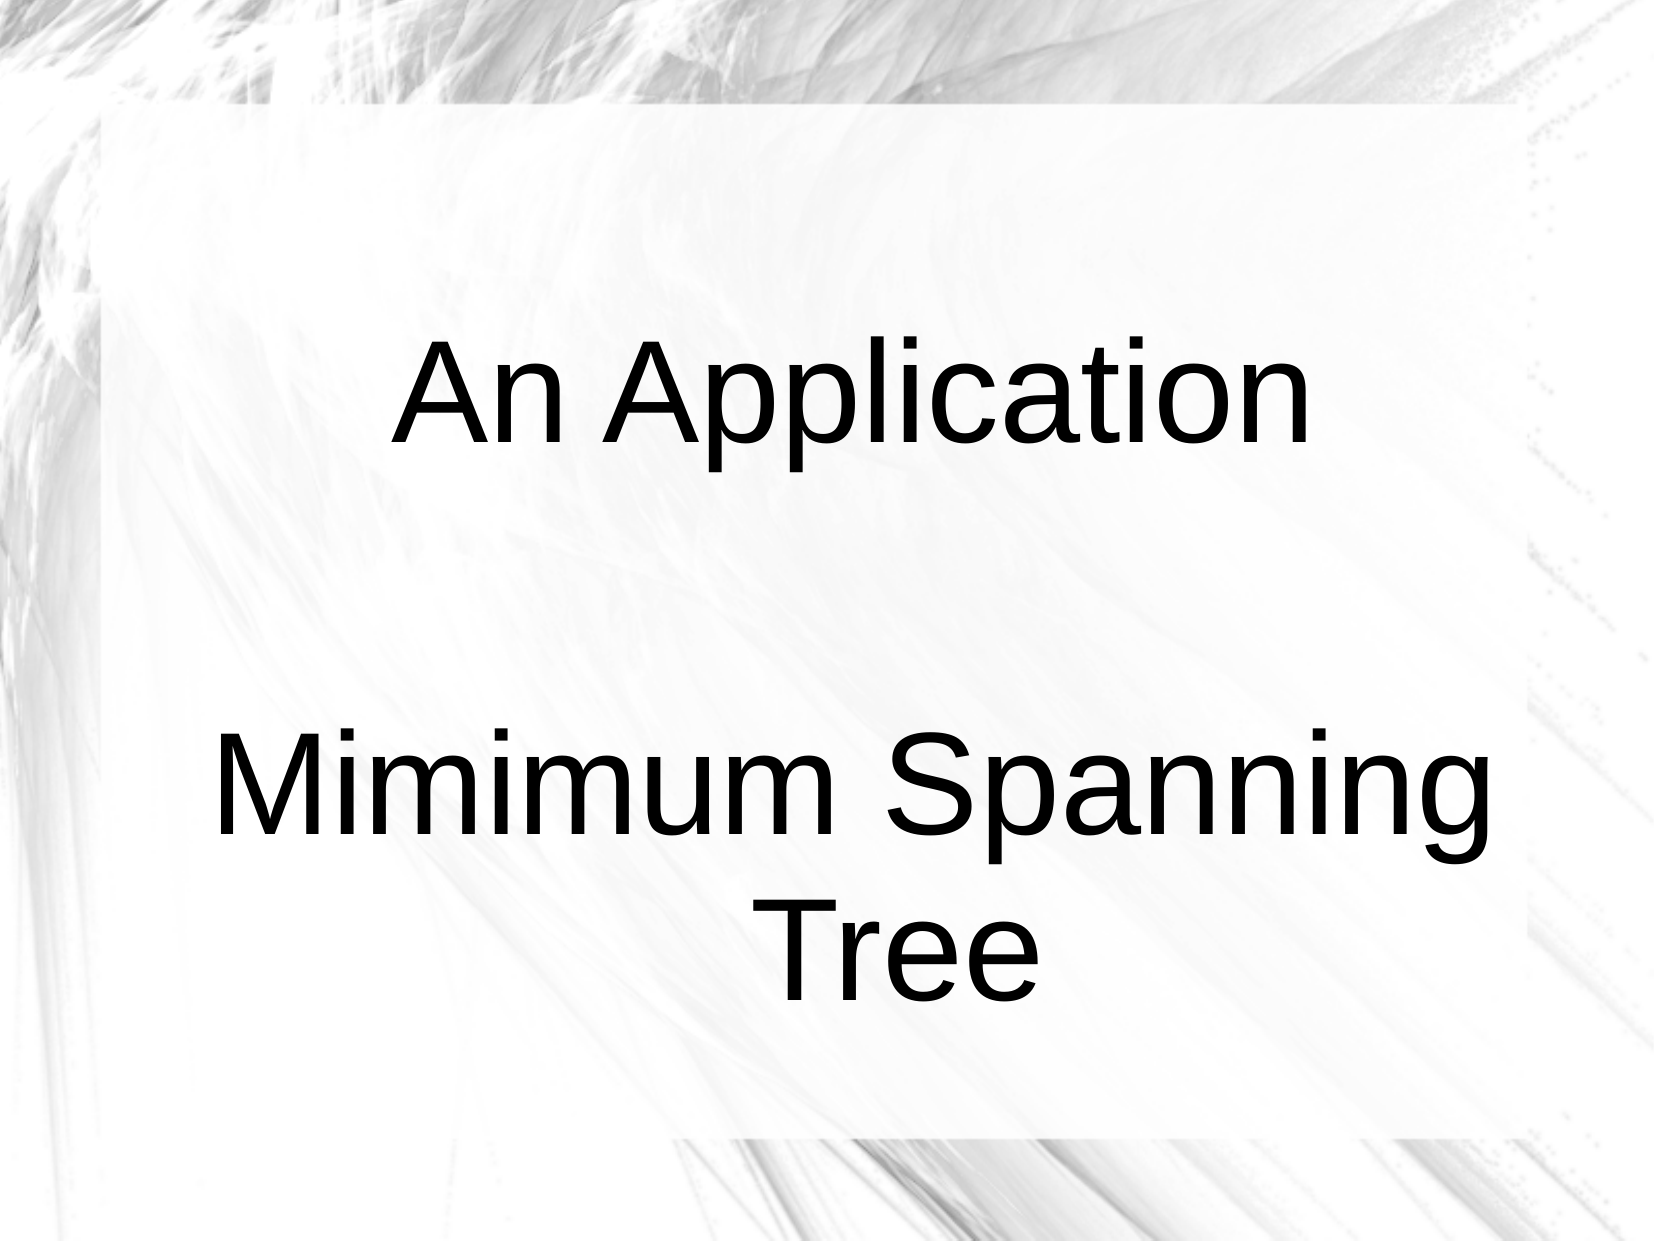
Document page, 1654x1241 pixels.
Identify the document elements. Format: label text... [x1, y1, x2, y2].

picture [0, 0, 1654, 1241]
list An Application Mimimum Spanning Tree [118, 307, 1571, 1097]
